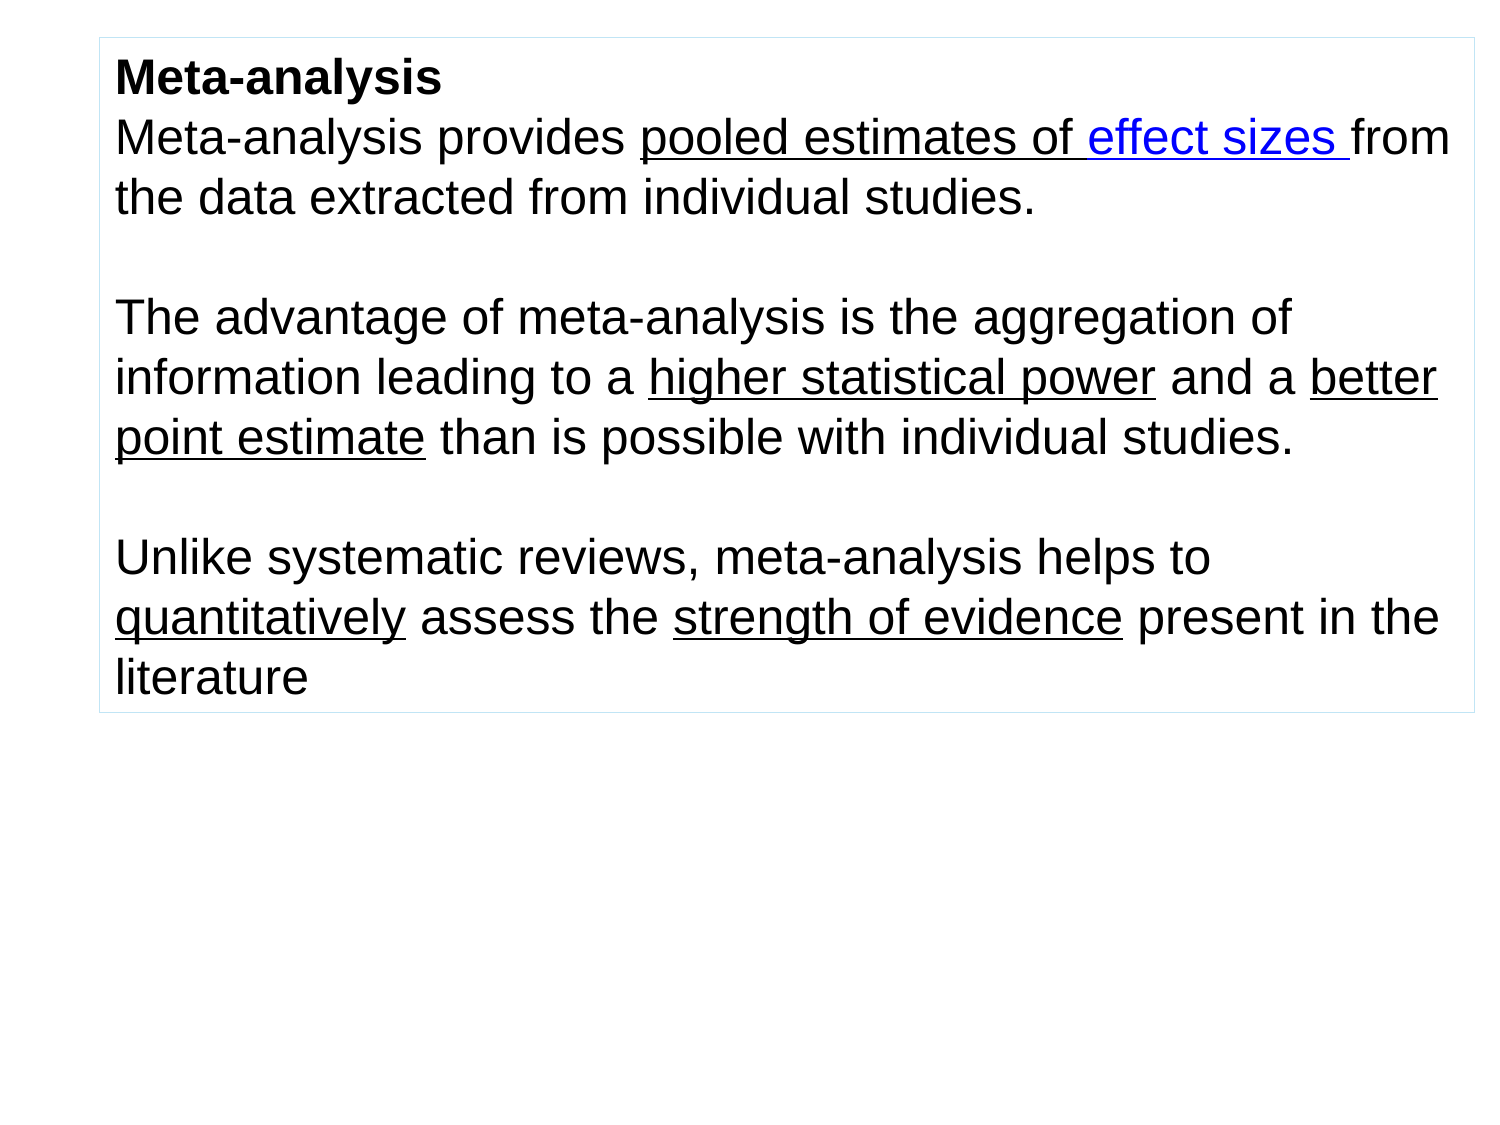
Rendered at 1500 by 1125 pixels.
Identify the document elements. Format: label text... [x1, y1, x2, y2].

text_box Meta-analysis Meta-analysis provides pooled estimates of effect sizes from the data extracted from individual studies. The advantage of meta-analysis is the aggregation of information leading to a higher statistical power and a better point estimate than is possible with individual studies. Unlike systematic reviews, meta-analysis helps to quantitatively assess the strength of evidence present in the literature [99, 37, 1475, 713]
